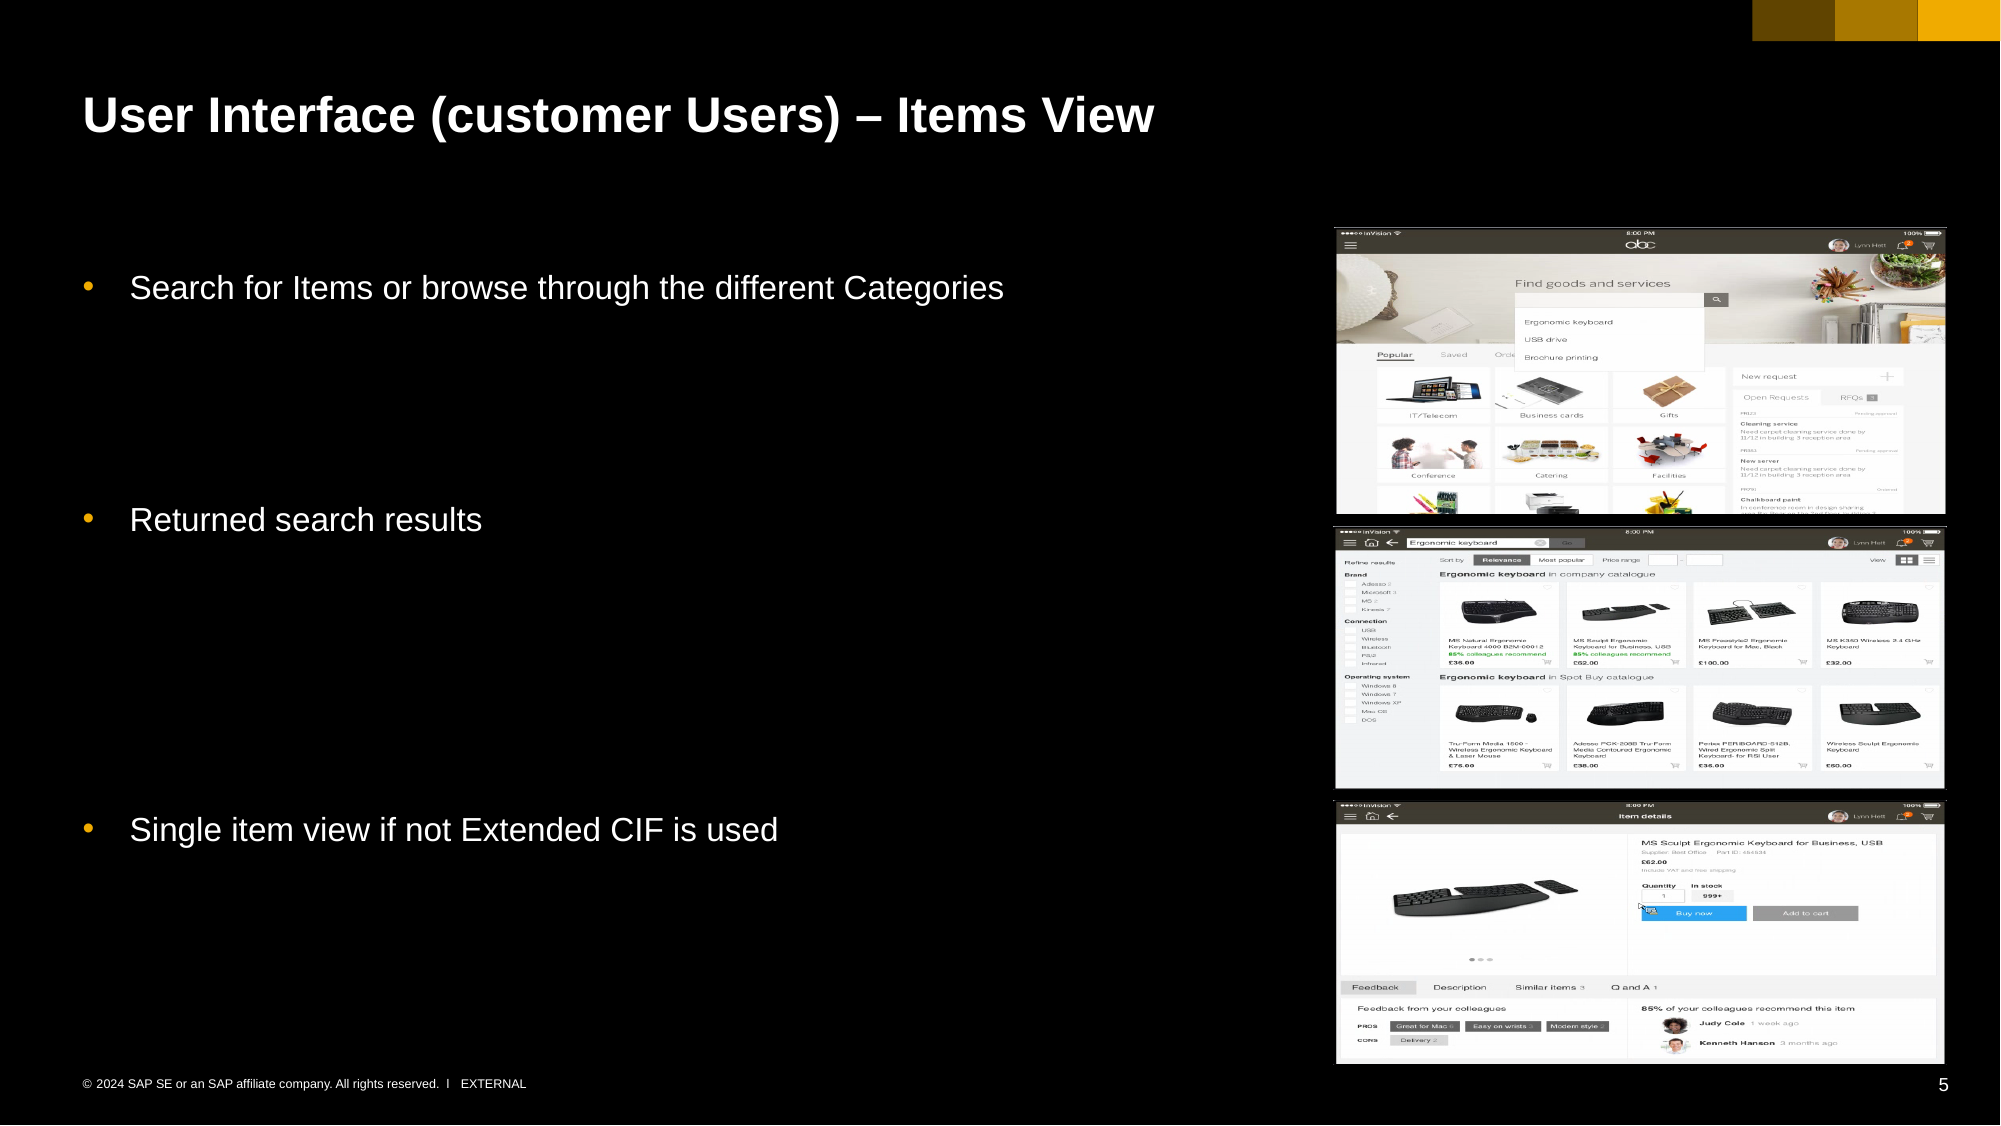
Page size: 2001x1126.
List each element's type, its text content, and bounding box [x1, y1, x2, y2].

picture [1333, 800, 1948, 1065]
title User Interface (customer Users) – Items View [82, 82, 1918, 144]
picture [1333, 227, 1948, 516]
picture [1333, 525, 1948, 791]
list Search for Items or browse through the different Categories Returned search results Single item view if not Extended CIF is used [82, 265, 1333, 960]
